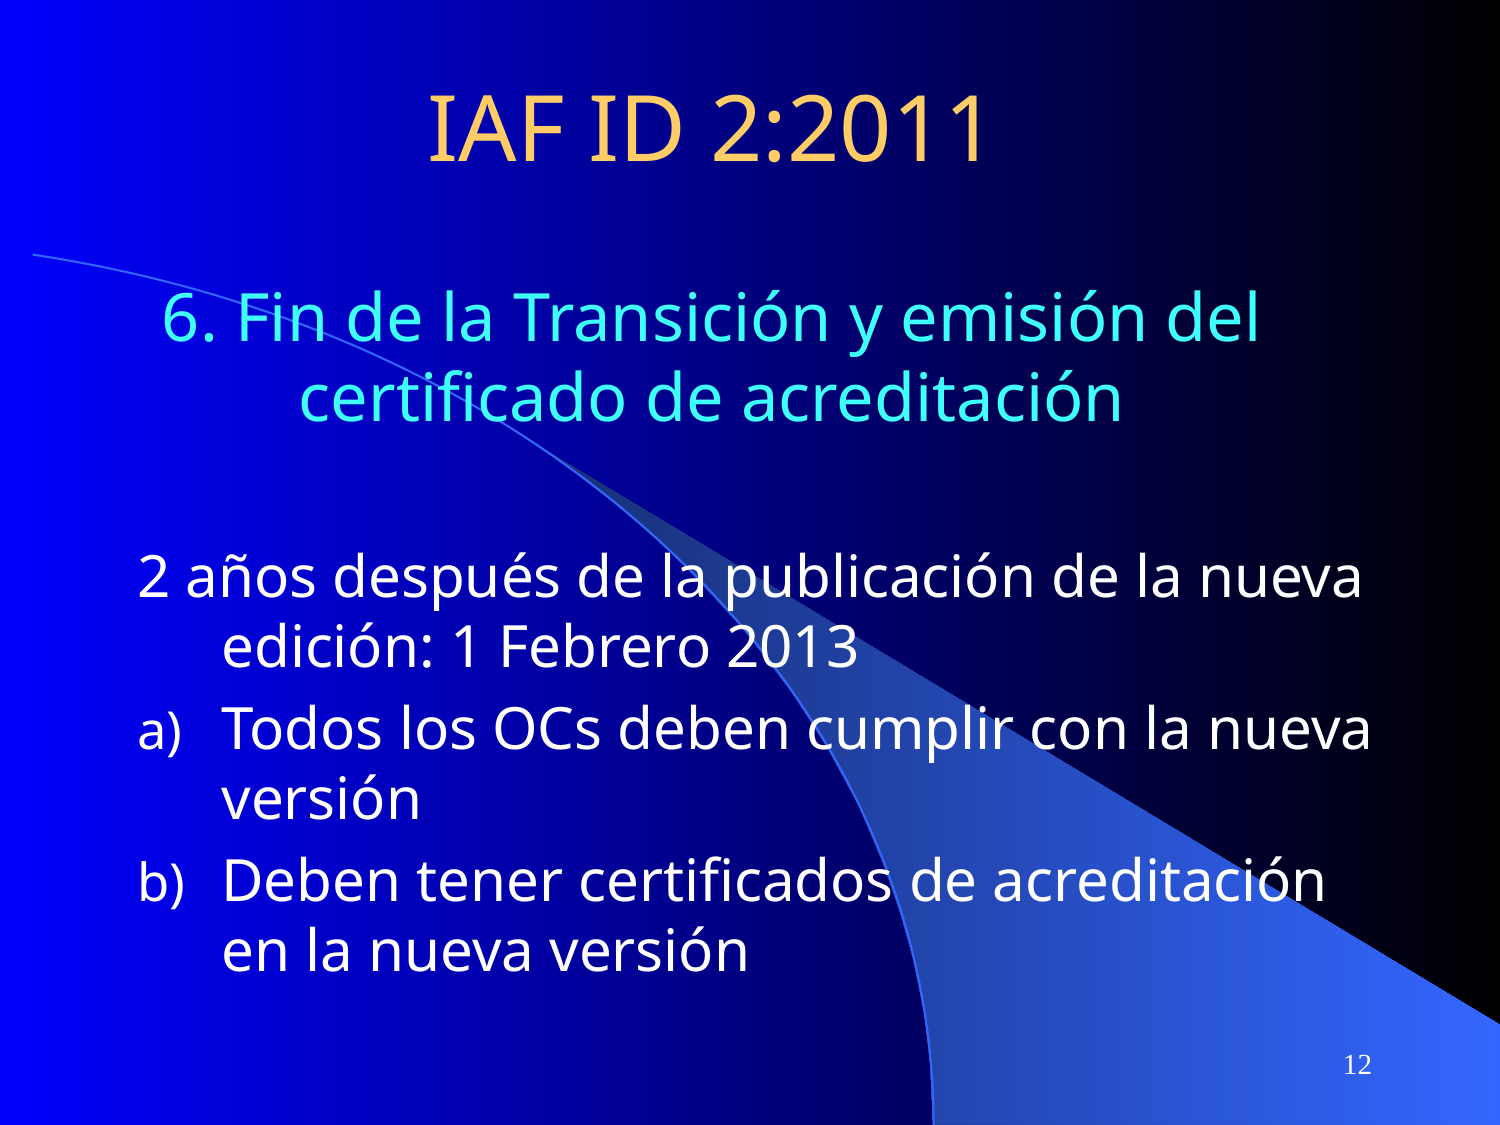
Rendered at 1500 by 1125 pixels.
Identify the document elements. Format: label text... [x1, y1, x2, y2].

title IAF ID 2:2011 [74, 37, 1351, 188]
slide_number 12 [1074, 1024, 1388, 1101]
subtitle 6. Fin de la Transición y emisión del certificado de acreditación 2 años después de la publicación de la nueva edición: 1 Febrero 2013 Todos los OCs deben cumplir con la nueva versión Deben tener certificados de acreditación en la nueva versión [0, 499, 1426, 888]
